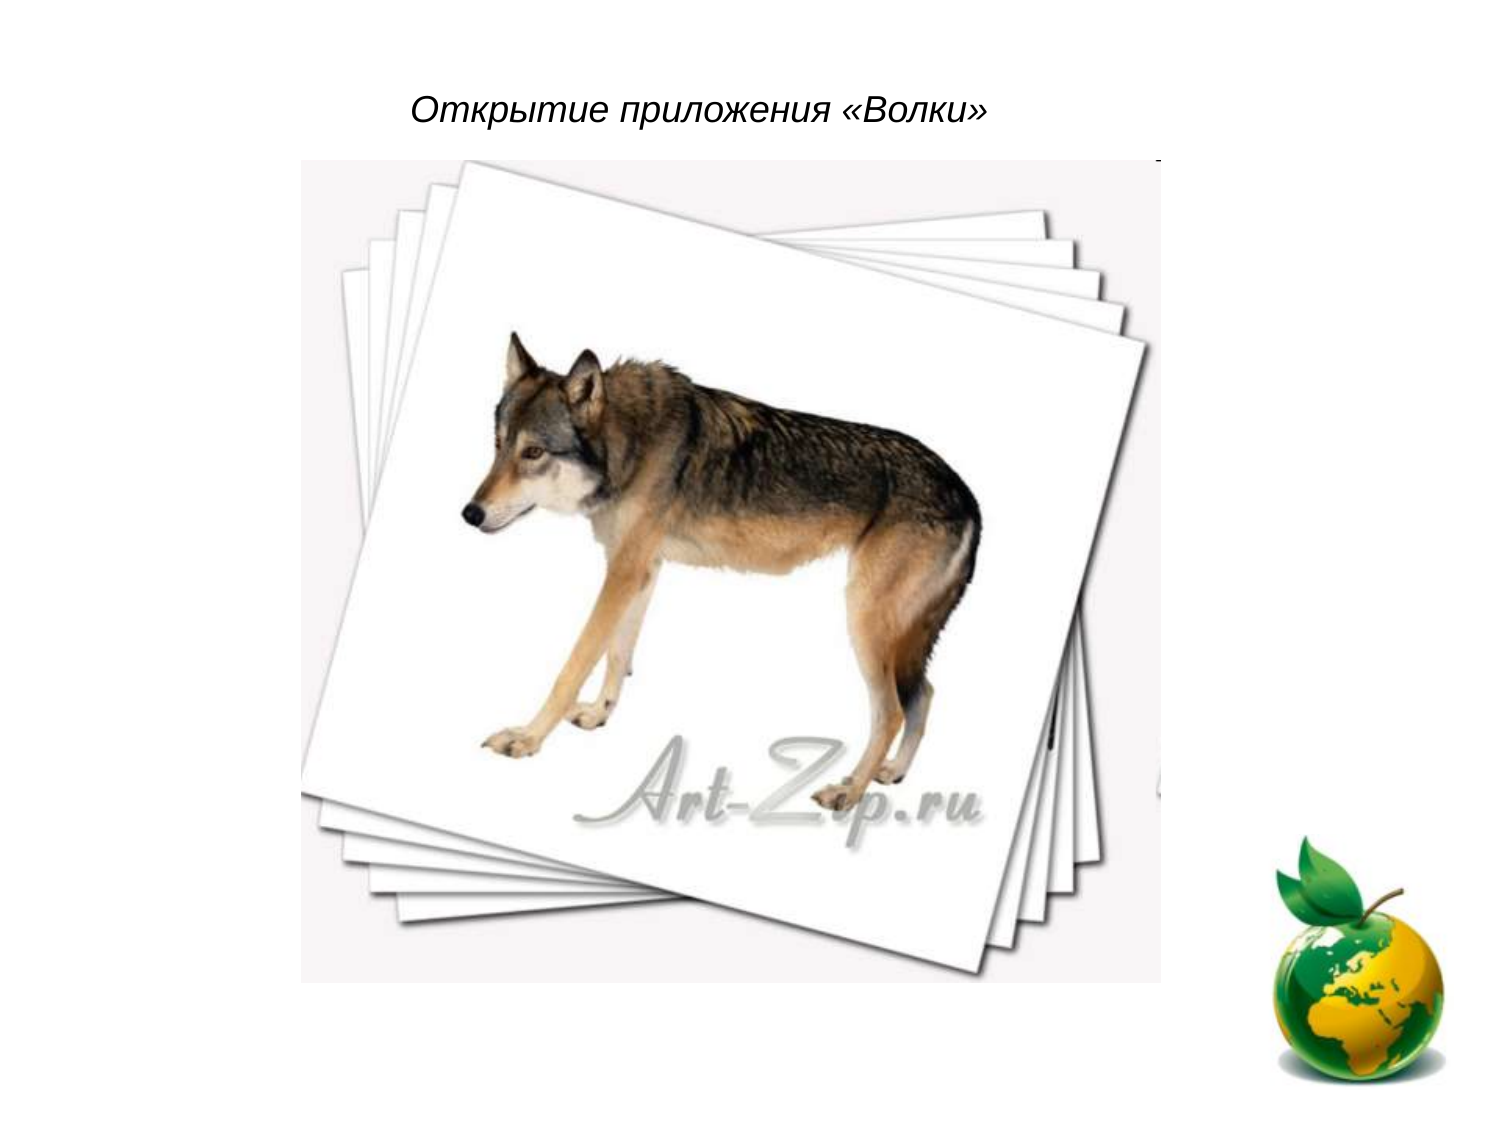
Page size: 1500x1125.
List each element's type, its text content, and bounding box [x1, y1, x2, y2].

picture [300, 160, 1161, 984]
text_box Открытие приложения «Волки» [395, 78, 1436, 138]
picture [1245, 833, 1454, 1090]
